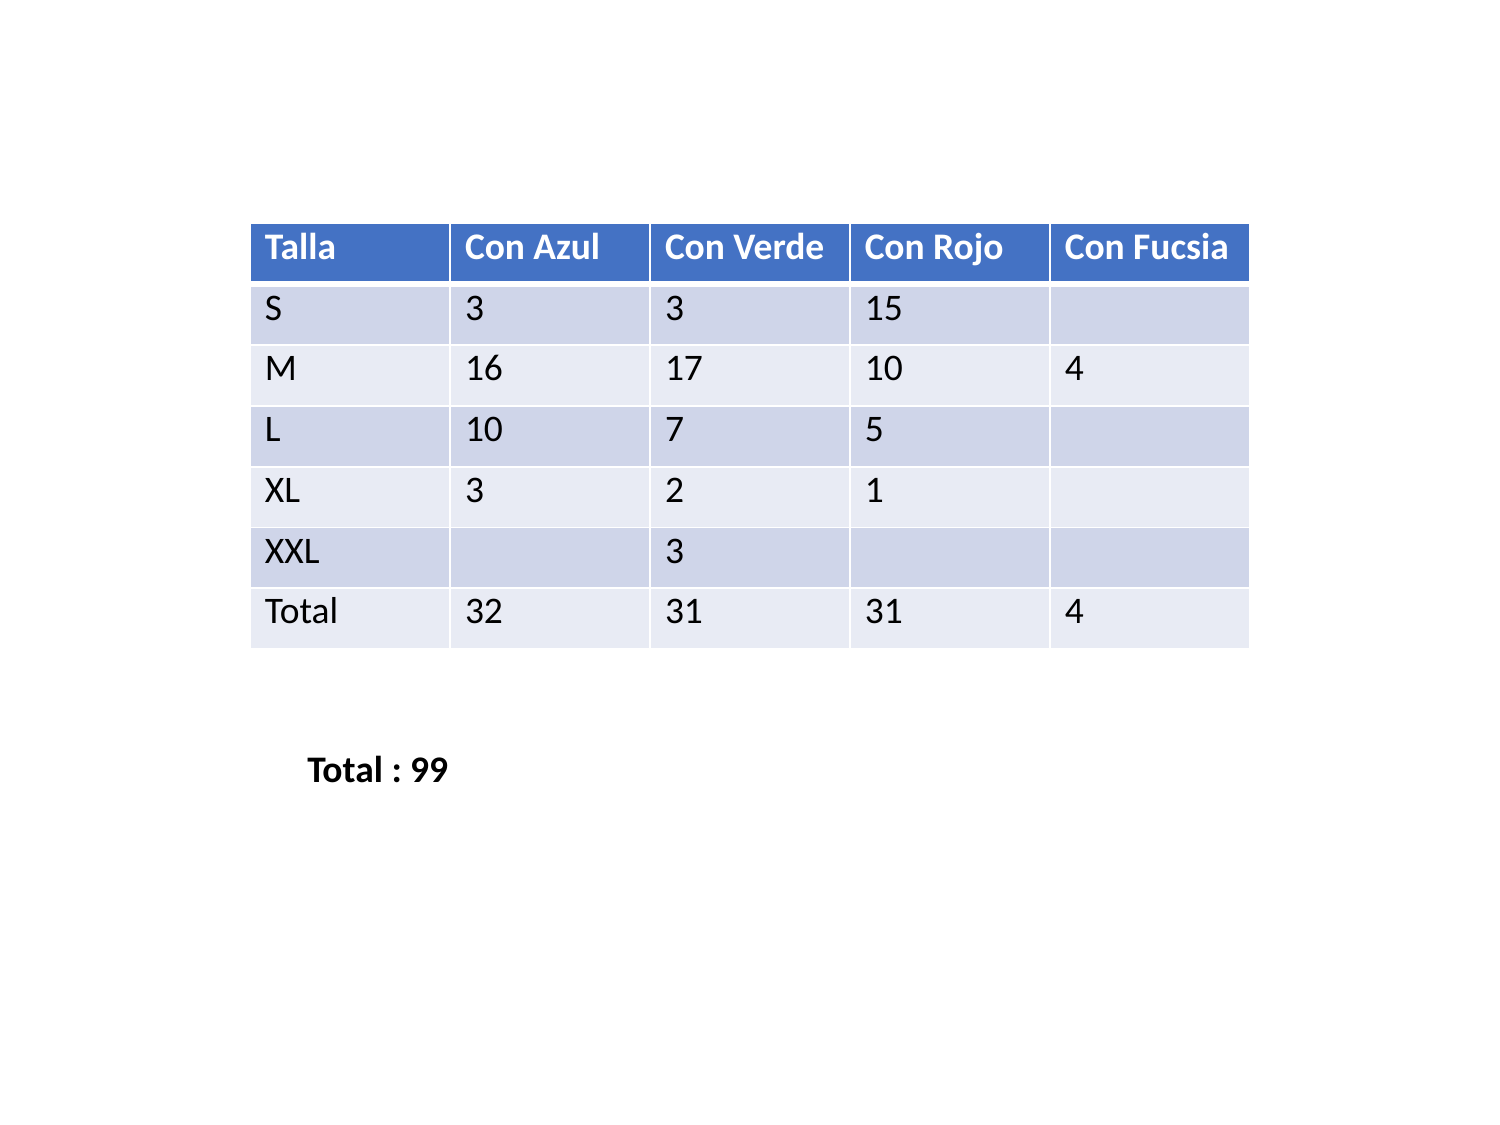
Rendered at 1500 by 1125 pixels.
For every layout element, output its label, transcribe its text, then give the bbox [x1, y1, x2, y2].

table_cell 3 [651, 287, 849, 344]
table_header Con Fucsia [1051, 224, 1249, 281]
table_cell XXL [251, 528, 449, 587]
table_cell 2 [651, 468, 849, 527]
table_cell Total [251, 589, 449, 648]
table_cell 4 [1051, 346, 1249, 405]
table_cell 31 [651, 589, 849, 648]
table_cell 17 [651, 346, 849, 405]
table_cell 3 [451, 287, 649, 344]
table_cell 3 [651, 528, 849, 587]
table_cell 4 [1051, 589, 1249, 648]
table_cell [1051, 528, 1249, 587]
table_cell 10 [451, 407, 649, 466]
table_cell 15 [851, 287, 1049, 344]
table_cell [451, 528, 649, 587]
table_cell M [251, 346, 449, 405]
table_cell 10 [851, 346, 1049, 405]
table_cell L [251, 407, 449, 466]
table_header Con Rojo [851, 224, 1049, 281]
table_cell 5 [851, 407, 1049, 466]
table_cell 32 [451, 589, 649, 648]
table_header Con Azul [451, 224, 649, 281]
table_cell [1051, 468, 1249, 527]
table_header Talla [251, 224, 449, 281]
table_cell XL [251, 468, 449, 527]
text_box Total : 99 [292, 737, 805, 798]
table_cell 1 [851, 468, 1049, 527]
table_cell 31 [851, 589, 1049, 648]
table_cell 7 [651, 407, 849, 466]
table_cell [1051, 287, 1249, 344]
table_cell [851, 528, 1049, 587]
table_cell 3 [451, 468, 649, 527]
table_cell [1051, 407, 1249, 466]
table_cell 16 [451, 346, 649, 405]
table_header Con Verde [651, 224, 849, 281]
table_cell S [251, 287, 449, 344]
